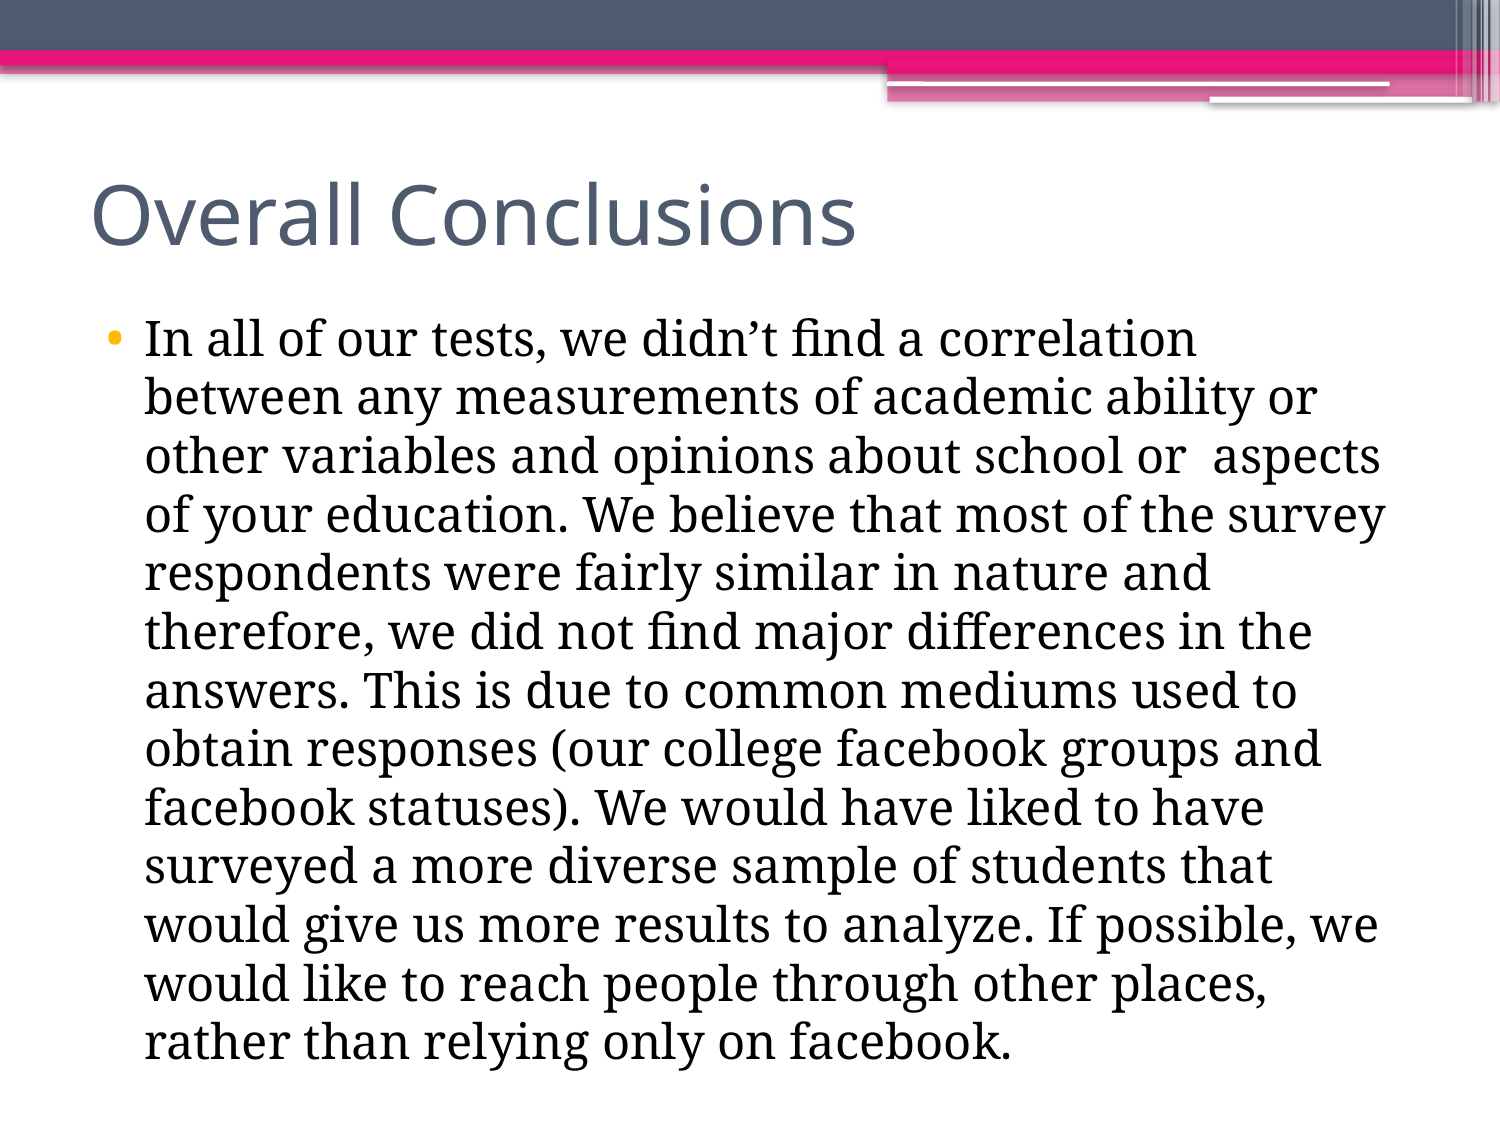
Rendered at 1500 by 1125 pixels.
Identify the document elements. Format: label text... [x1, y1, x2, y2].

list In all of our tests, we didn’t find a correlation between any measurements of academic ability or other variables and opinions about school or aspects of your education. We believe that most of the survey respondents were fairly similar in nature and therefore, we did not find major differences in the answers. This is due to common mediums used to obtain responses (our college facebook groups and facebook statuses). We would have liked to have surveyed a more diverse sample of students that would give us more results to analyze. If possible, we would like to reach people through other places, rather than relying only on facebook. [75, 299, 1425, 1079]
title Overall Conclusions [75, 125, 1425, 299]
